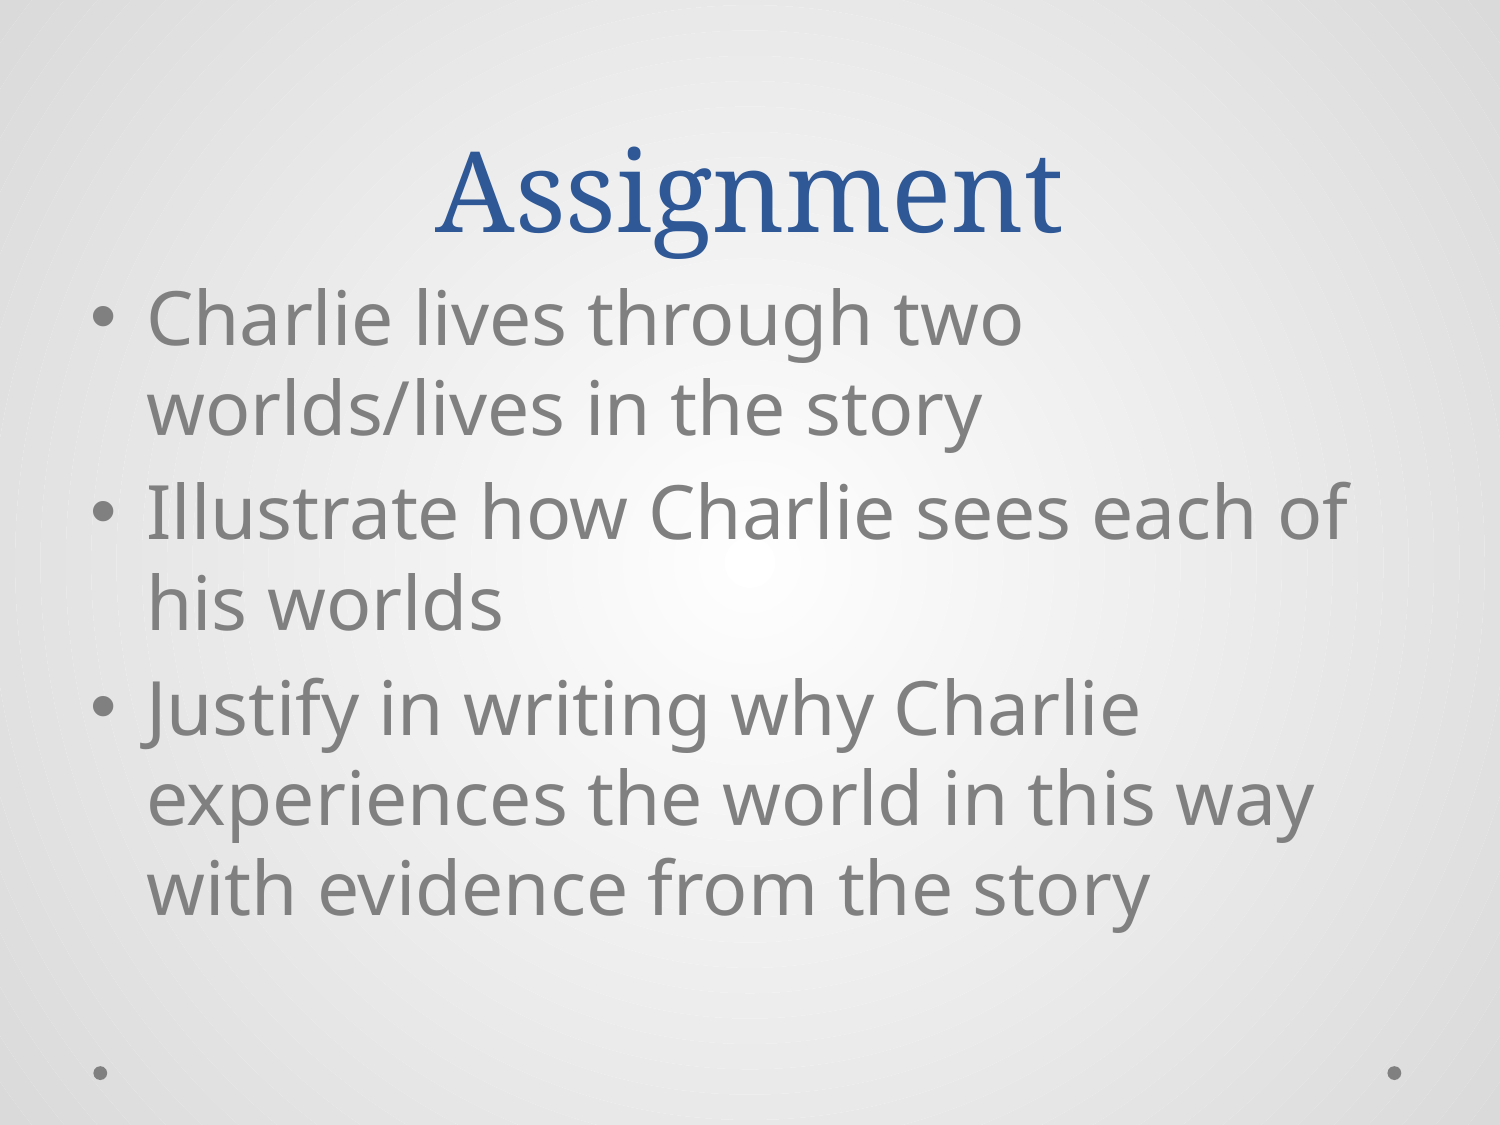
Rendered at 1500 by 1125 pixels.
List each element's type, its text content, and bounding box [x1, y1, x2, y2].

title Assignment [75, 0, 1425, 262]
list Charlie lives through two worlds/lives in the story Illustrate how Charlie sees each of his worlds Justify in writing why Charlie experiences the world in this way with evidence from the story [75, 262, 1425, 1005]
